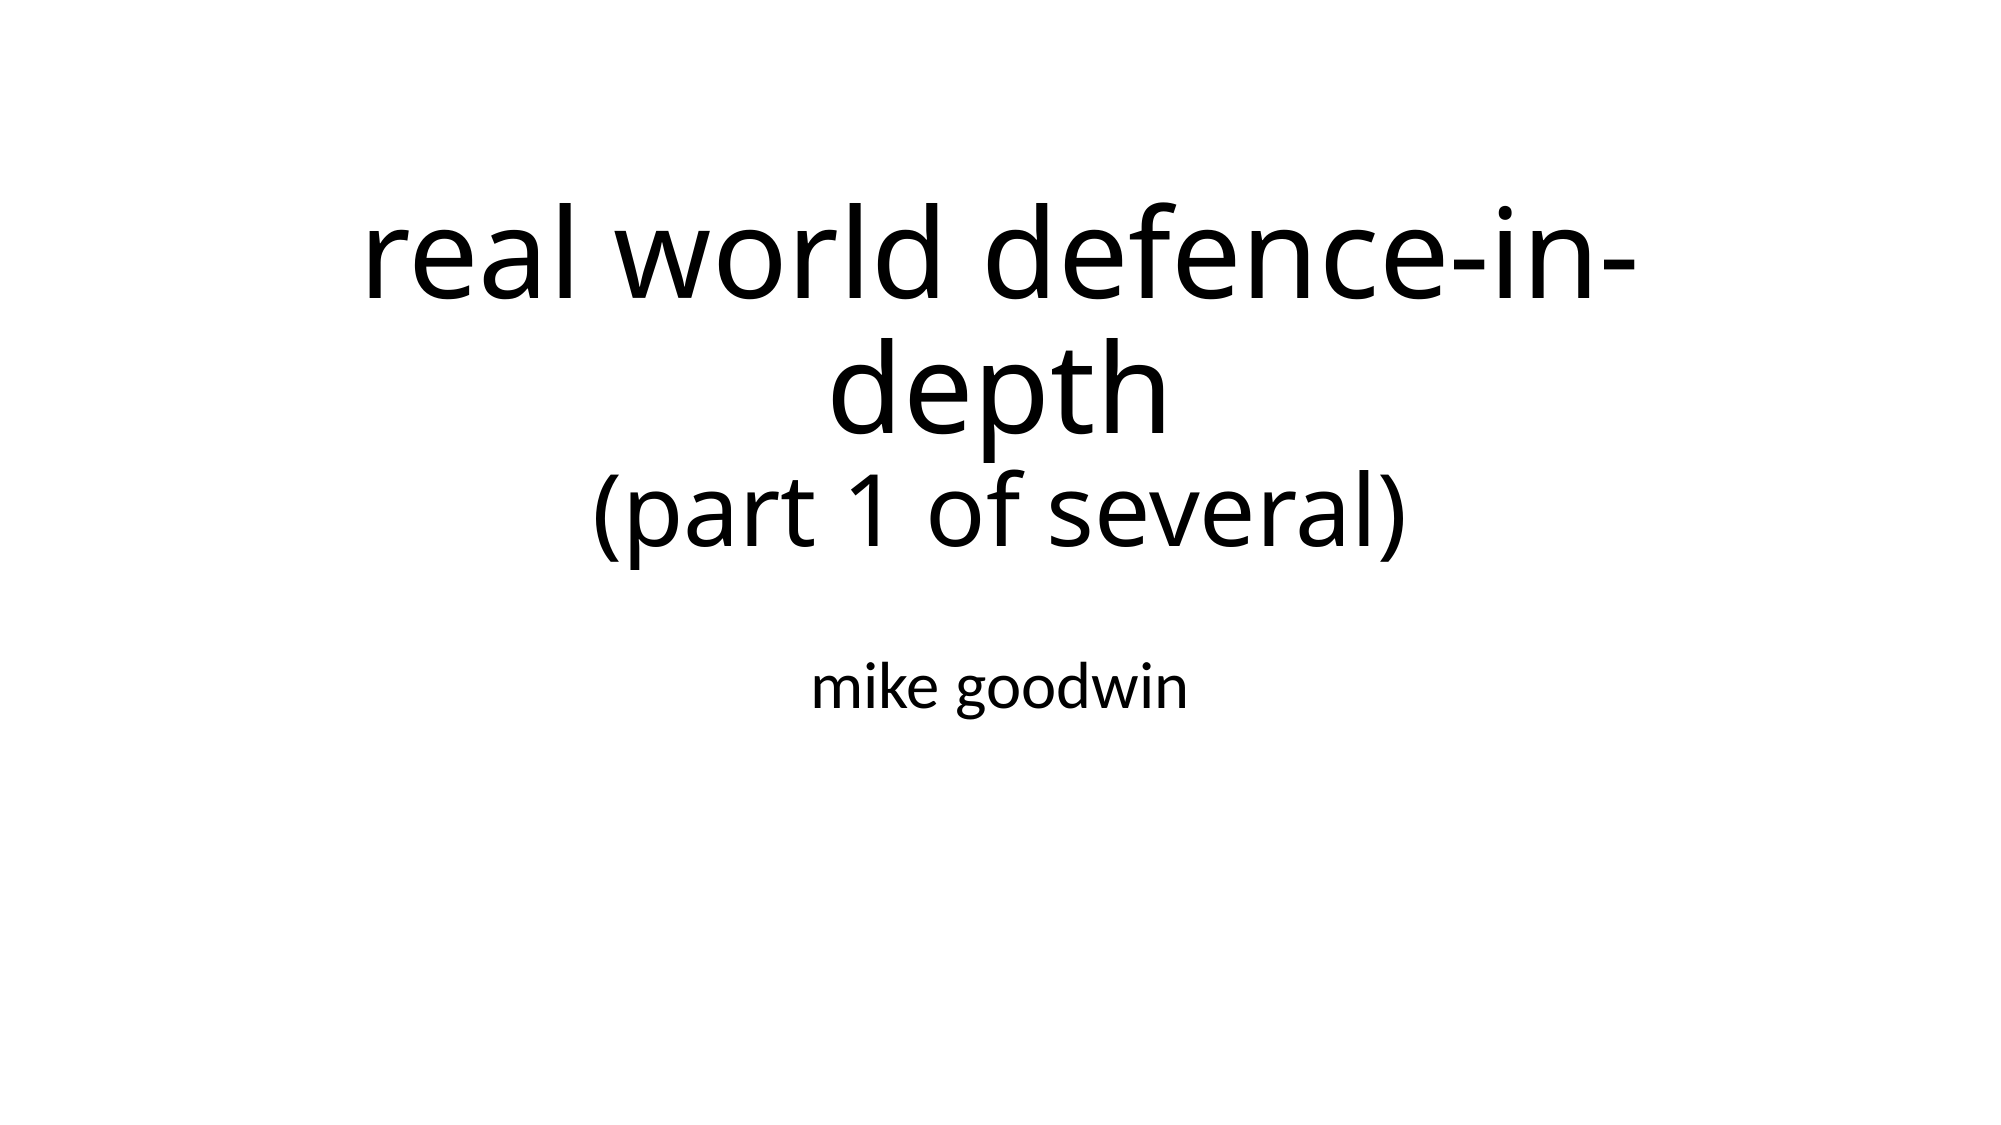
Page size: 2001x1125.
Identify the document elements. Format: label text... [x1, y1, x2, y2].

title real world defence-in-depth (part 1 of several) [249, 184, 1750, 576]
subtitle mike goodwin [249, 643, 1750, 916]
